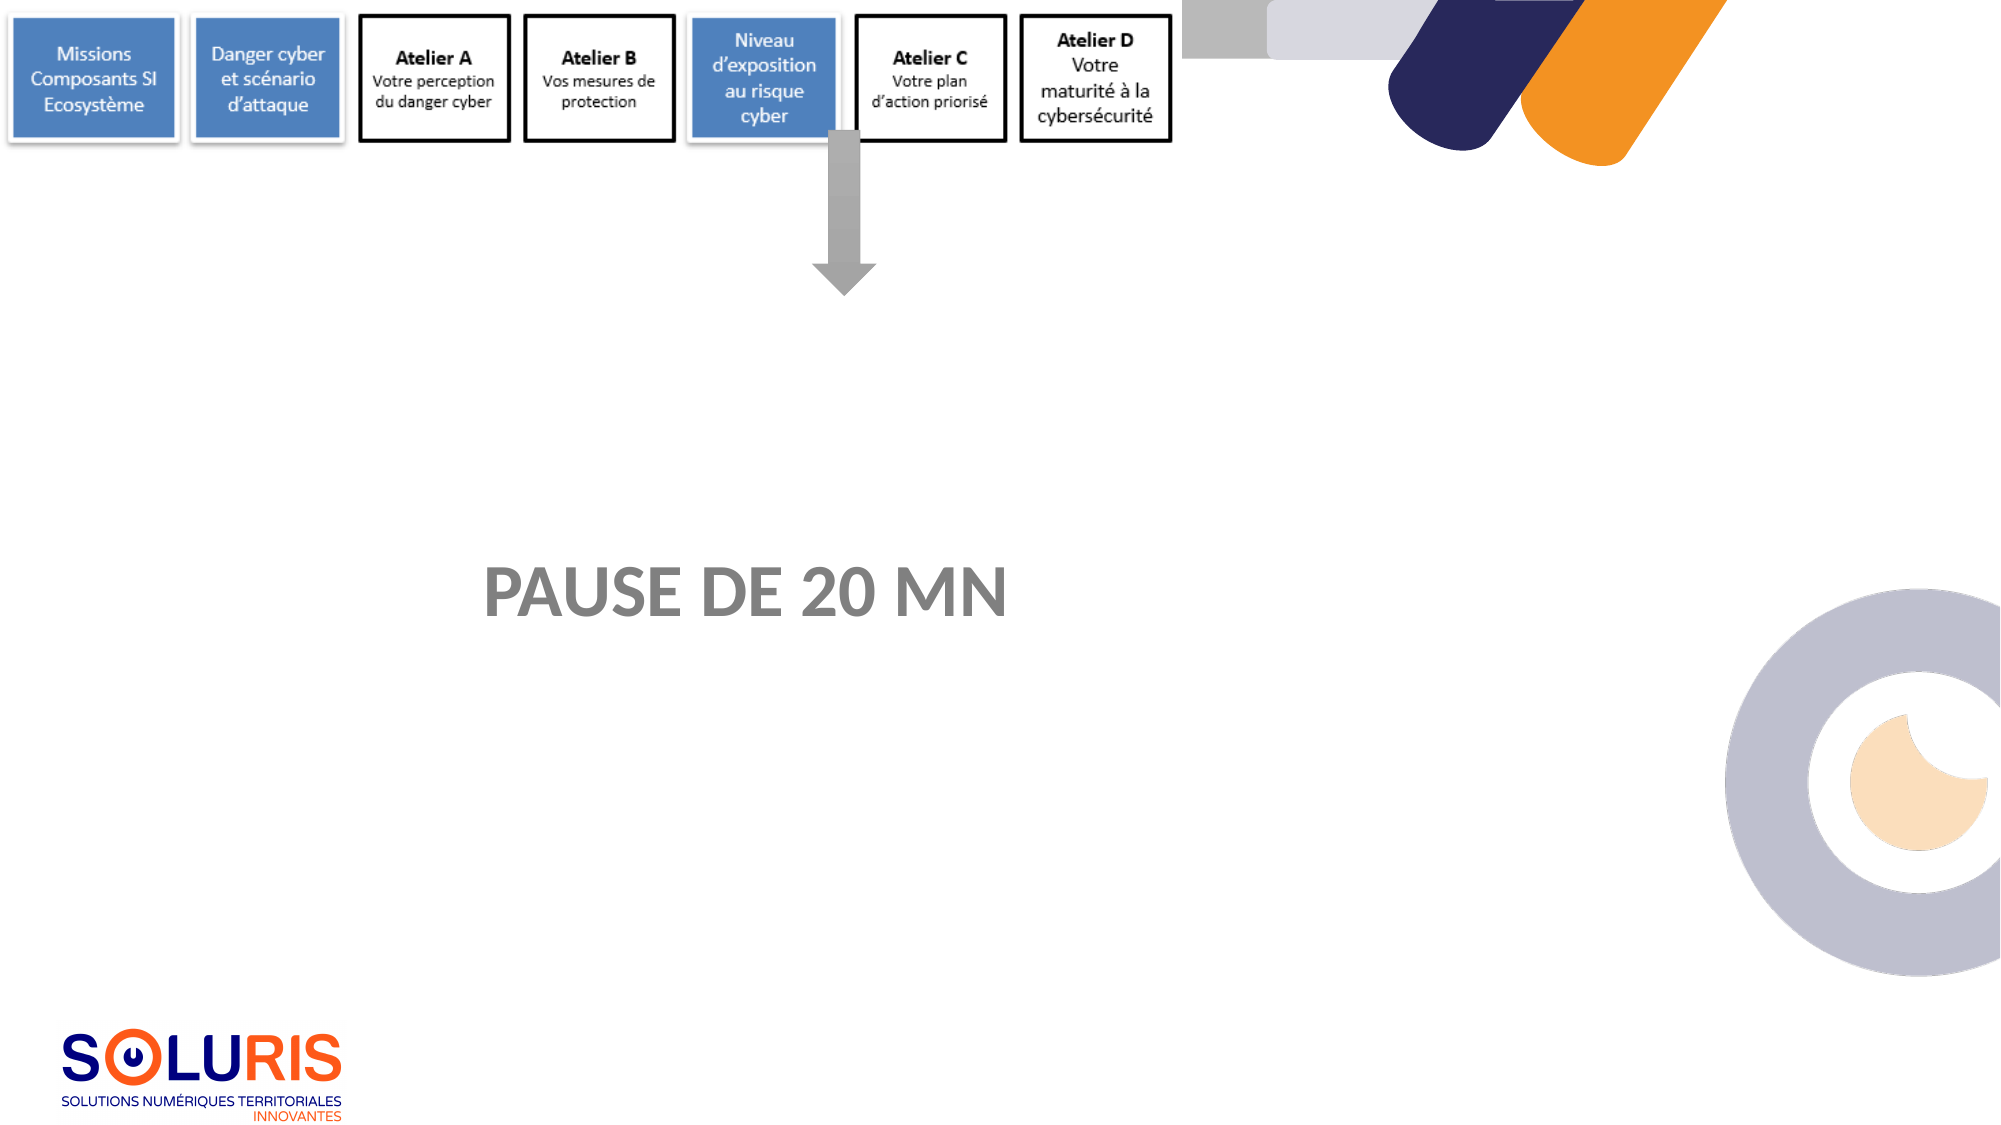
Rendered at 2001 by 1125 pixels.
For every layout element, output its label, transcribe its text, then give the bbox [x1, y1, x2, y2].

picture [55, 1020, 347, 1125]
picture [0, 0, 1182, 154]
text_box [811, 154, 877, 297]
text_box PAUSE DE 20 MN [367, 534, 1126, 639]
picture [1659, 522, 2001, 1043]
